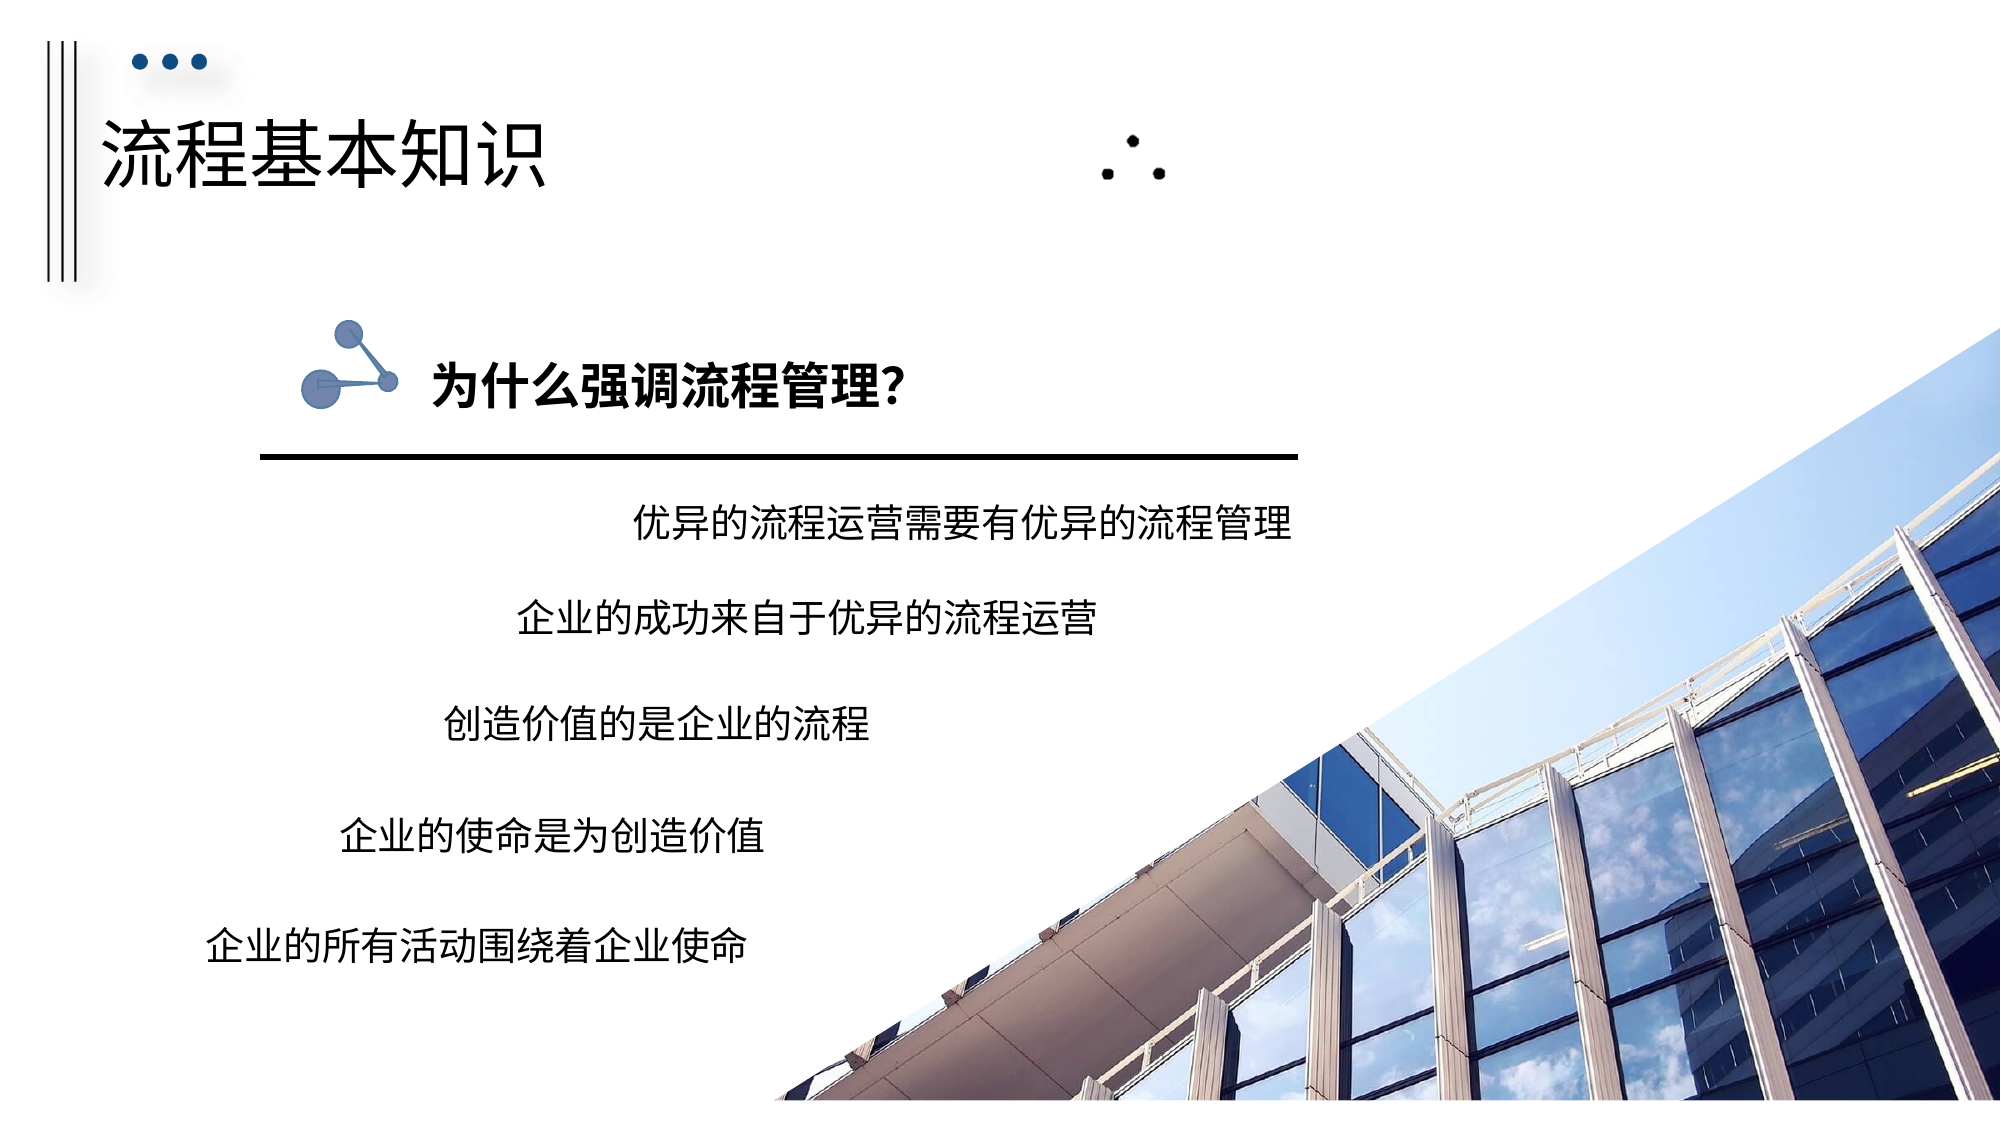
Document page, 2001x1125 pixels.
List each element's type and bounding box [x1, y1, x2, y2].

text_box [190, 317, 1585, 977]
picture [774, 328, 2000, 1101]
text_box [28, 11, 1192, 310]
